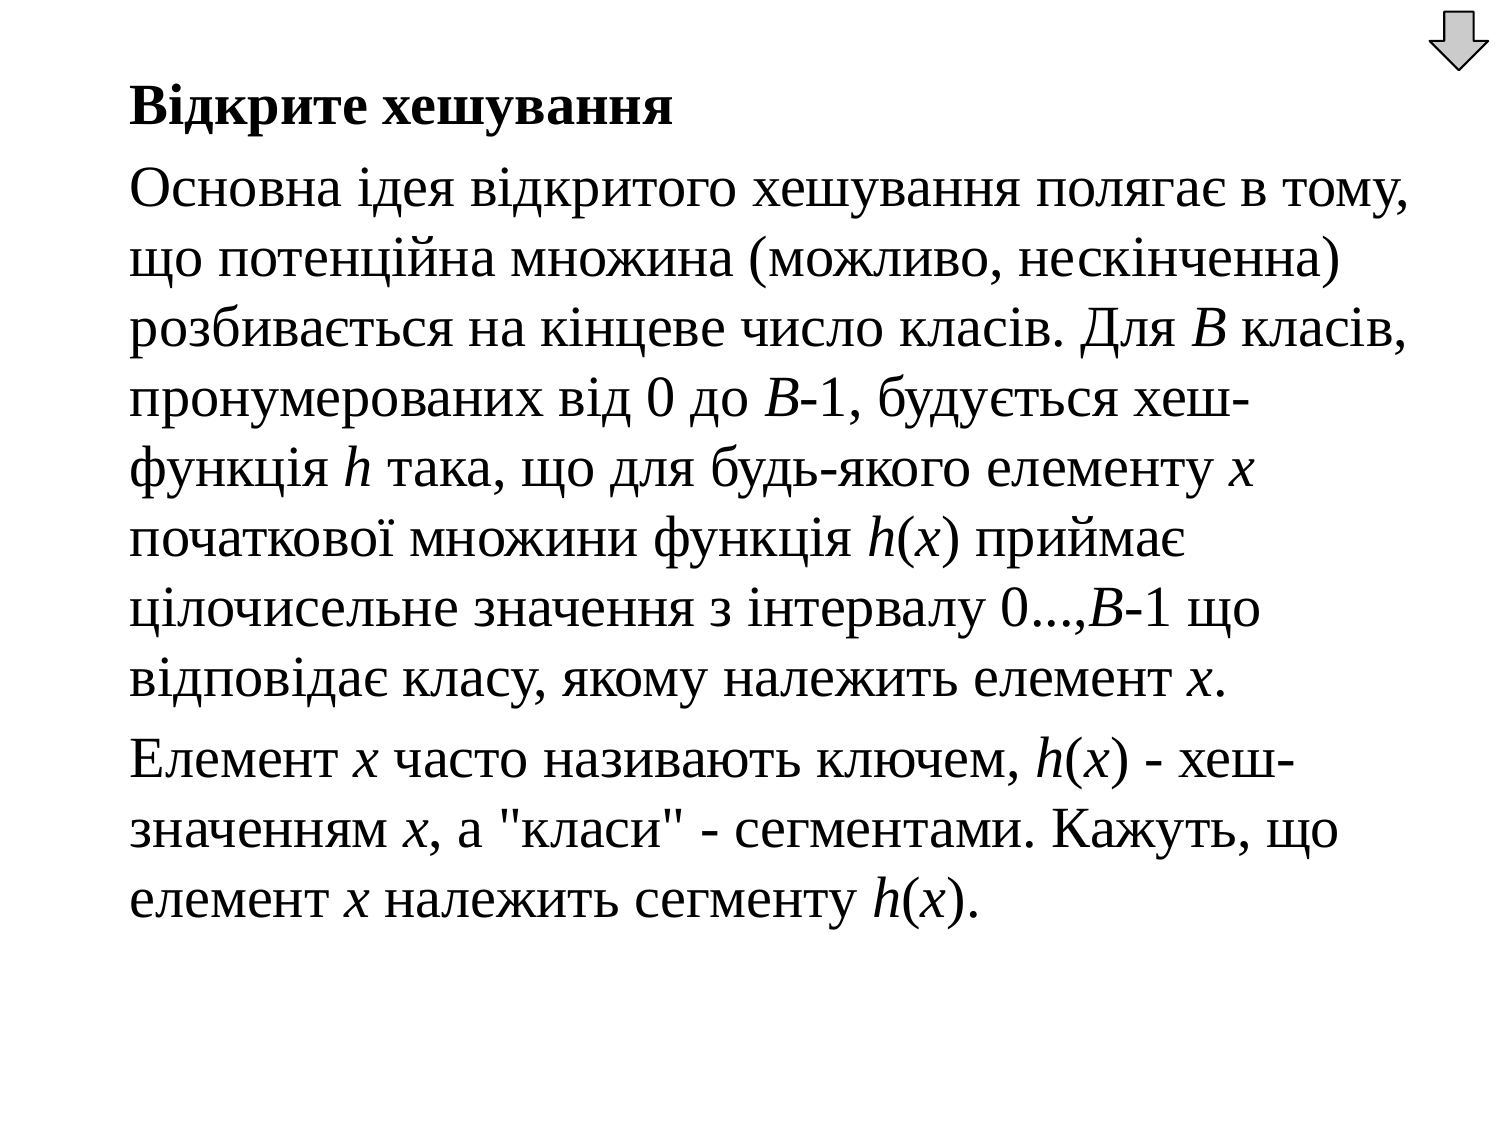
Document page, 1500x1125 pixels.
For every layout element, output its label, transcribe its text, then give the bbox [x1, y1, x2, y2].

text_box [1429, 11, 1489, 71]
list Відкрите хешування Основна ідея відкритого хешування полягає в тому, що потенційна множина (можливо, нескінченна) розбивається на кінцеве число класів. Для В класів, пронумерованих від 0 до В-1, будується хеш-функція h така, що для будь-якого елементу х початкової множини функція h(x) приймає цілочисельне значення з інтервалу 0...,B-1 що відповідає класу, якому належить елемент х. Елемент х часто називають ключем, h(x) - хеш-значенням х, а "класи" - сегментами. Кажуть, що елемент х належить сегменту h(x). [0, 58, 1466, 1125]
